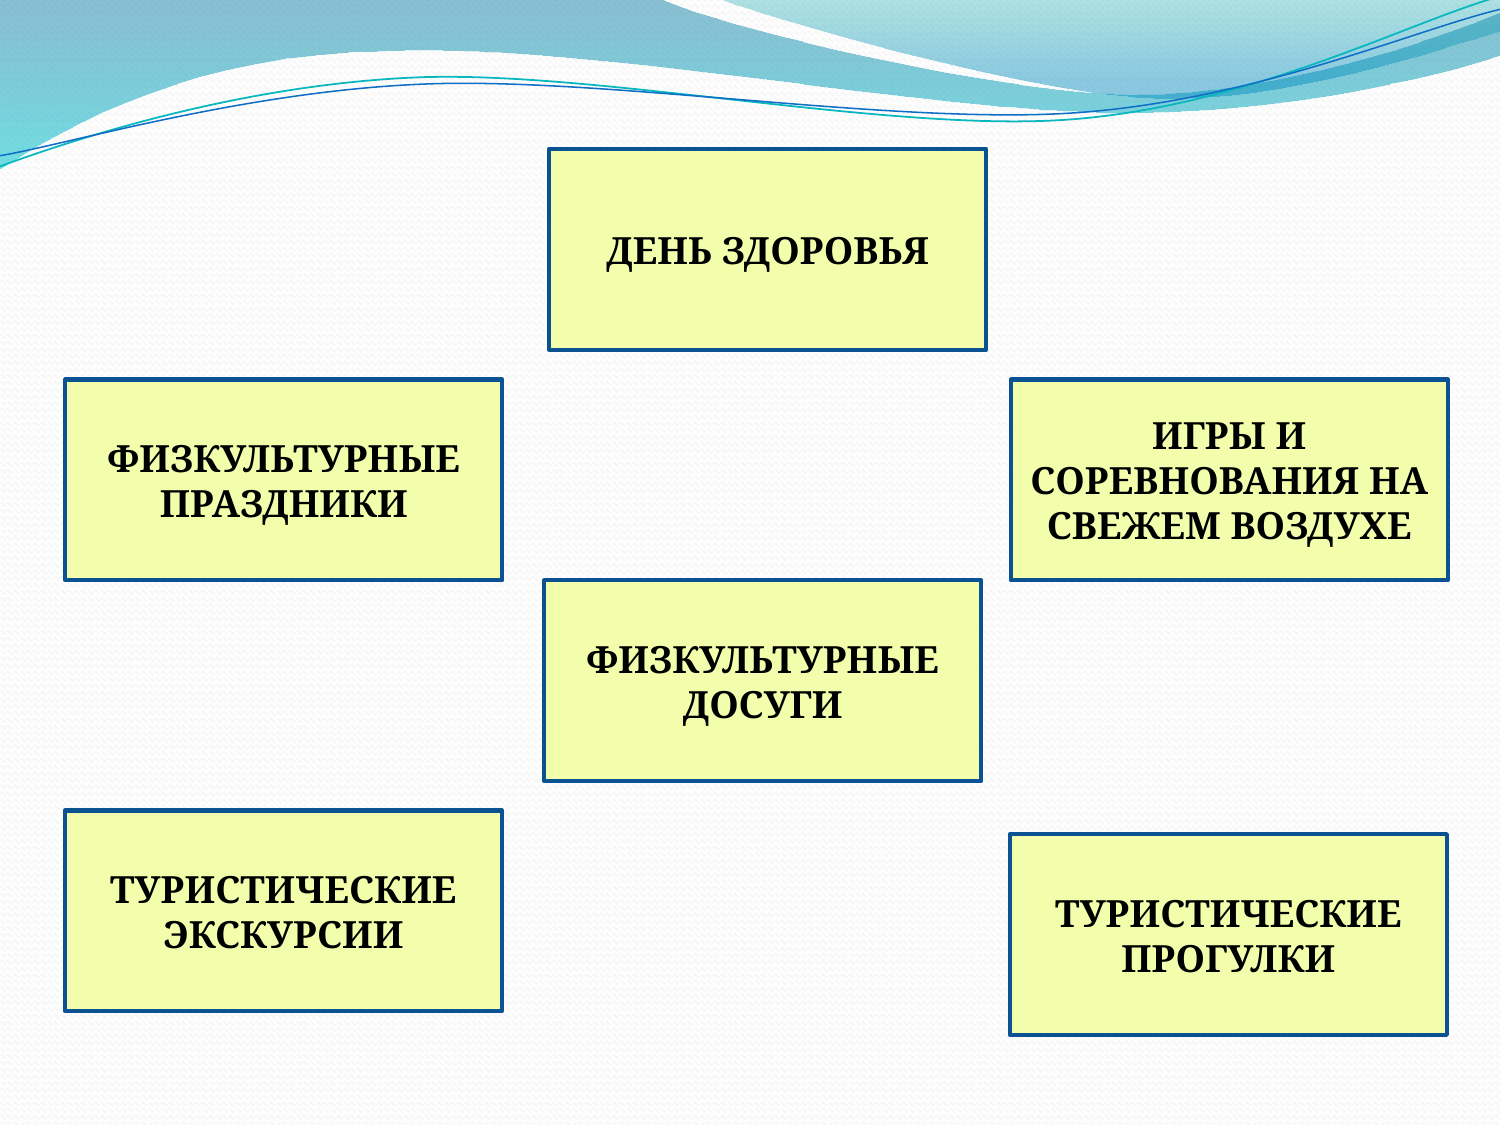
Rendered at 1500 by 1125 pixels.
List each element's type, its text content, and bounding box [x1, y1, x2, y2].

text_box ФИЗКУЛЬТУРНЫЕ ДОСУГИ [542, 578, 983, 783]
text_box ТУРИСТИЧЕСКИЕ ПРОГУЛКИ [1008, 832, 1449, 1037]
text_box ТУРИСТИЧЕСКИЕ ЭКСКУРСИИ [63, 808, 504, 1013]
text_box ДЕНЬ ЗДОРОВЬЯ [547, 147, 988, 352]
text_box ФИЗКУЛЬТУРНЫЕ ПРАЗДНИКИ [63, 377, 504, 582]
text_box ИГРЫ И СОРЕВНОВАНИЯ НА СВЕЖЕМ ВОЗДУХЕ [1009, 377, 1450, 582]
